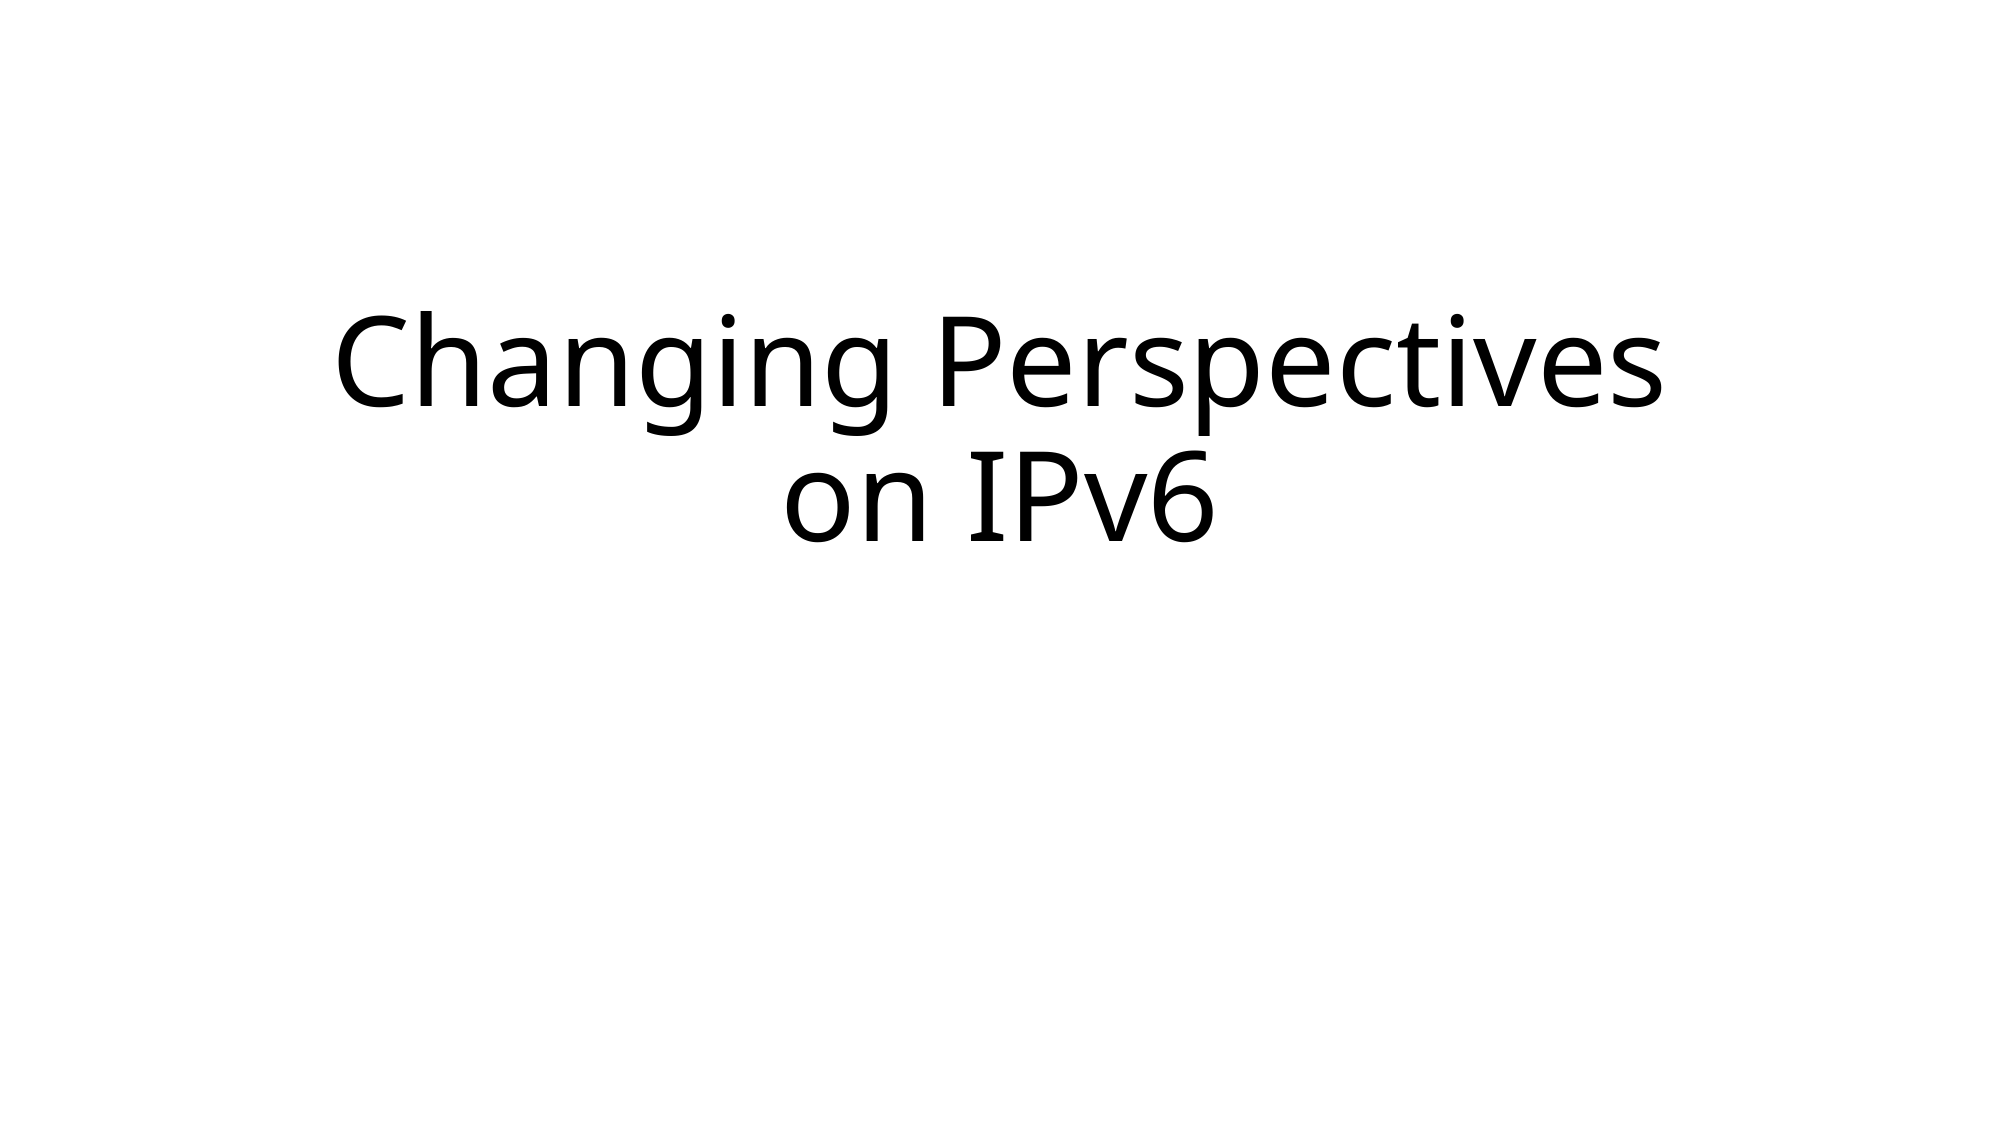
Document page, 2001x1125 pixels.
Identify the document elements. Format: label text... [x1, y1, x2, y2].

title Changing Perspectives on IPv6 [249, 184, 1750, 576]
